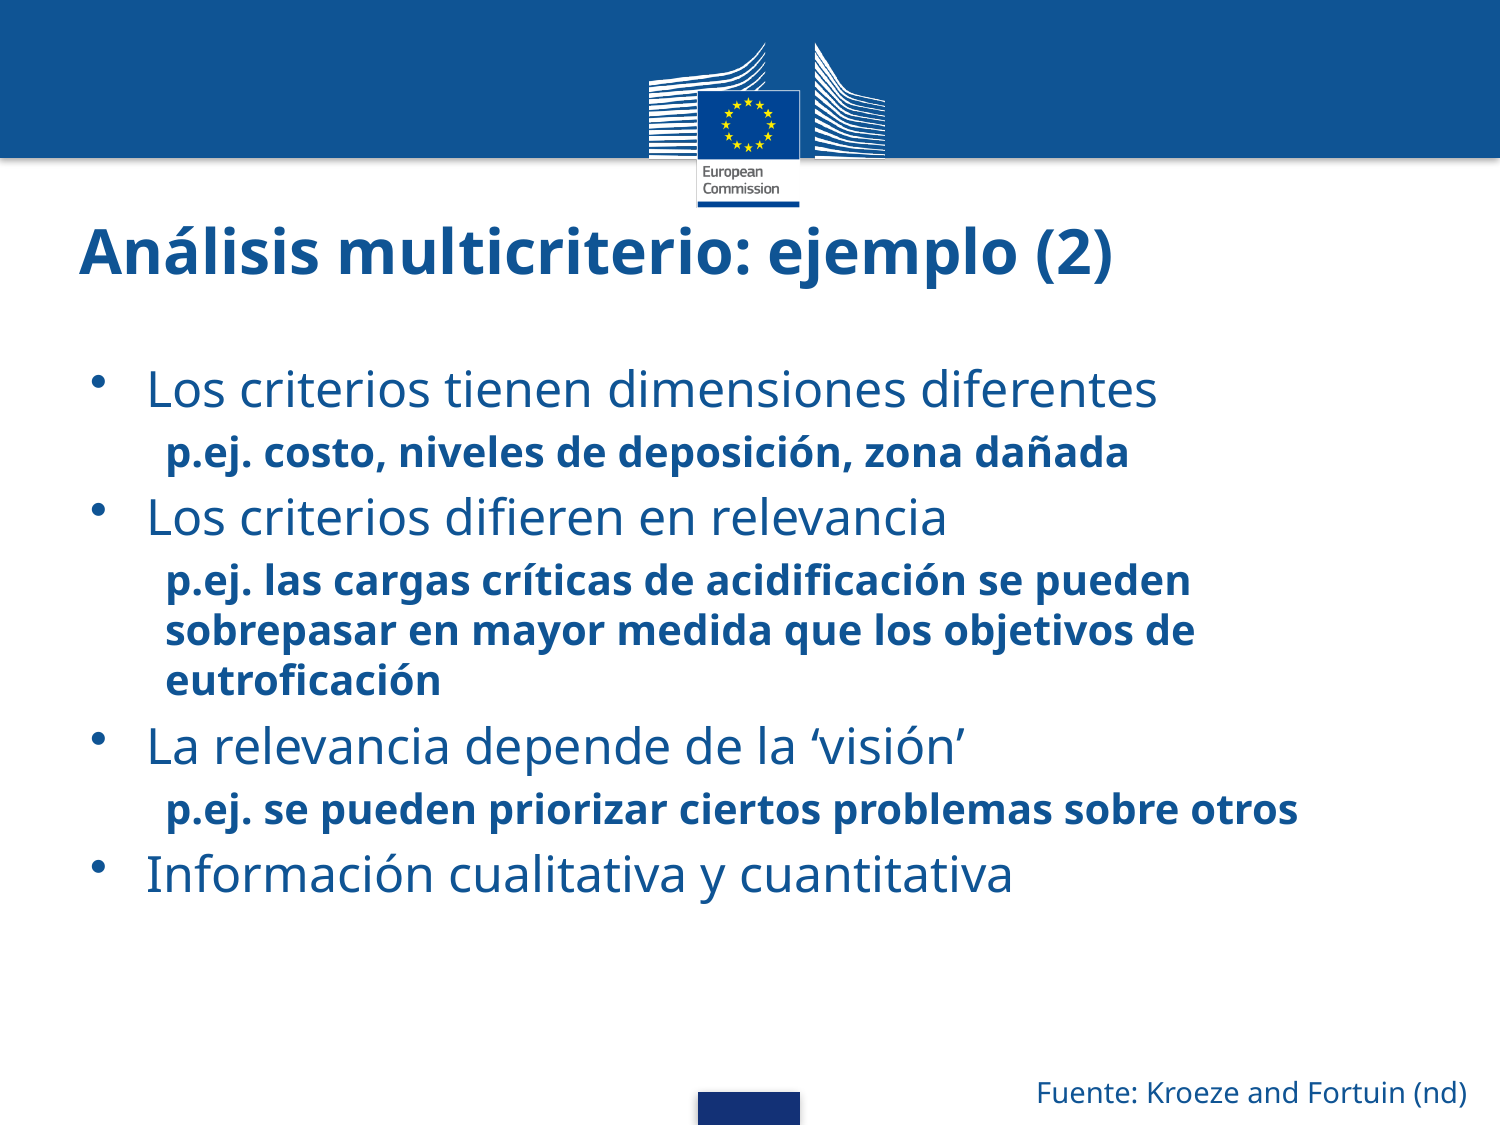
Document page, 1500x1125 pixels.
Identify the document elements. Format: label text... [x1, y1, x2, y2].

list Los criterios tienen dimensiones diferentes p.ej. costo, niveles de deposición, zona dañada Los criterios difieren en relevancia p.ej. las cargas críticas de acidificación se pueden sobrepasar en mayor medida que los objetivos de eutroficación La relevancia depende de la ‘visión’ p.ej. se pueden priorizar ciertos problemas sobre otros Información cualitativa y cuantitativa [75, 350, 1425, 929]
picture [649, 42, 885, 172]
text_box Análisis multicriterio: ejemplo (2) [64, 172, 1415, 327]
text_box Fuente: Kroeze and Fortuin (nd) [657, 1067, 1483, 1117]
